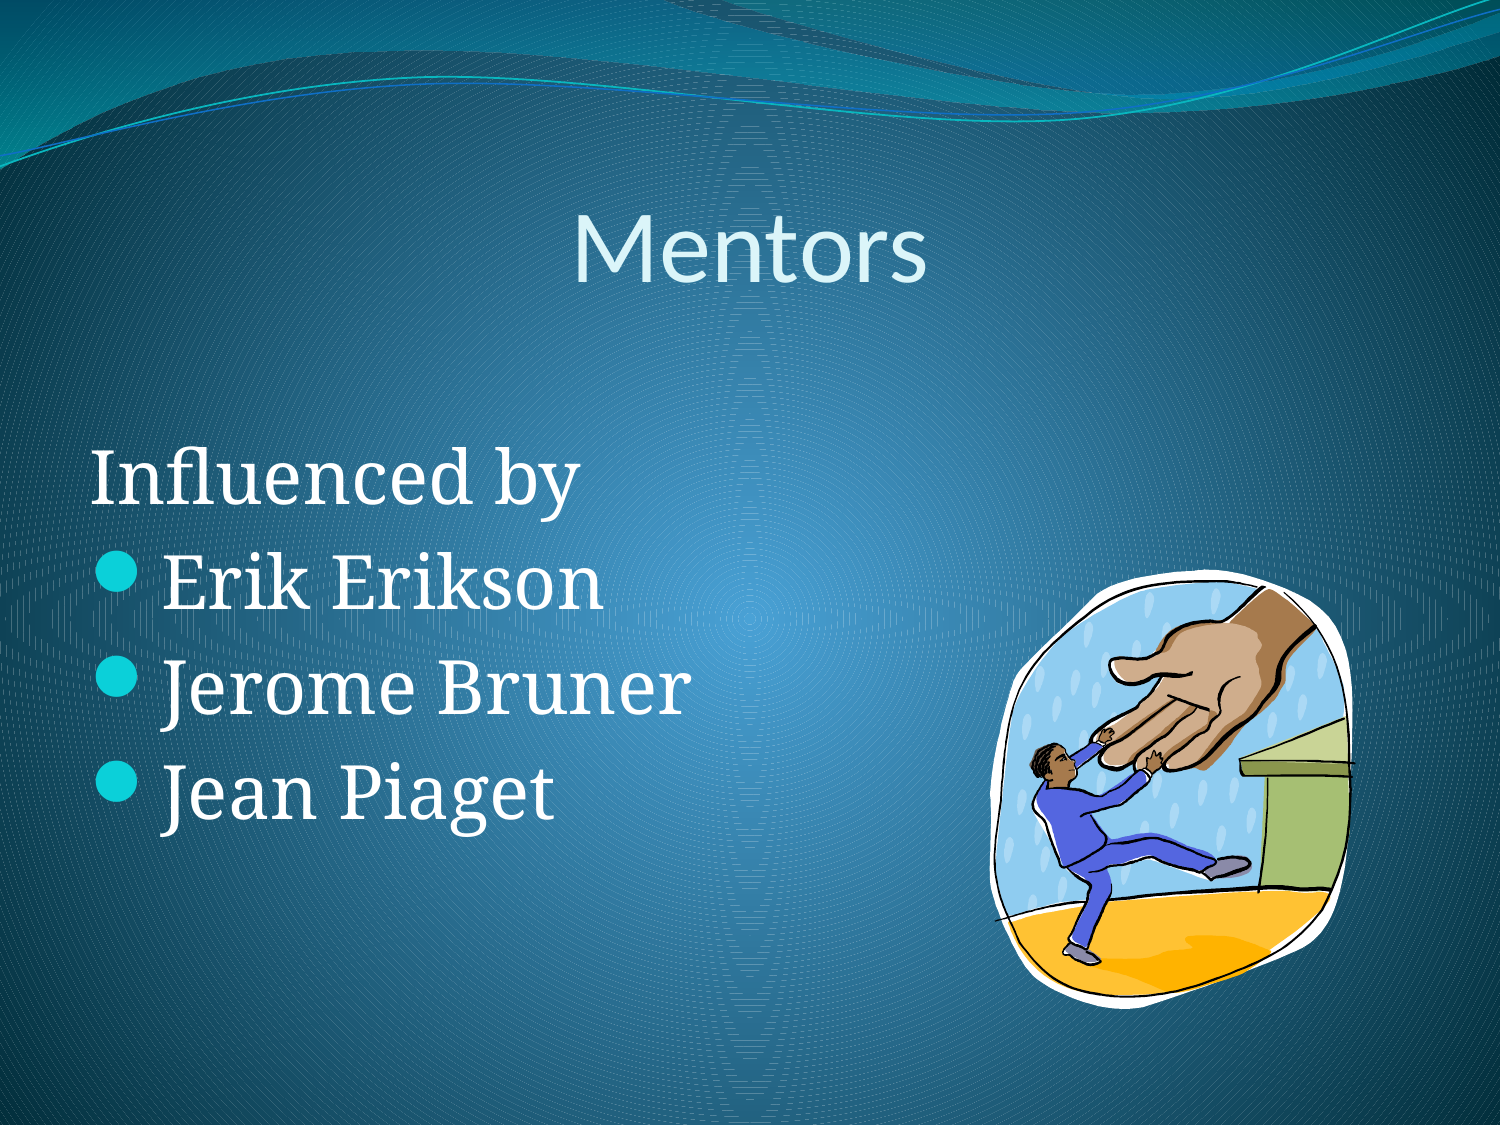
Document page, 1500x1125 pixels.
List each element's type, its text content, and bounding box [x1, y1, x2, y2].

picture [987, 562, 1363, 1016]
list Influenced by Erik Erikson Jerome Bruner Jean Piaget [75, 317, 1425, 1038]
title Mentors [75, 115, 1425, 303]
list The John H. and Elisabeth A. Hobbs Professor of Cognition and Education at the Harvard Graduate School of Education Adjunct Professor of Psychology at Harvard University Adjunct Professor of Neurology at the Boston University School of Medicine Senior Director of Harvard Project Zero Director of the GoodWork Project Newest Book — Five Minds For The Future [980, 563, 1369, 1029]
